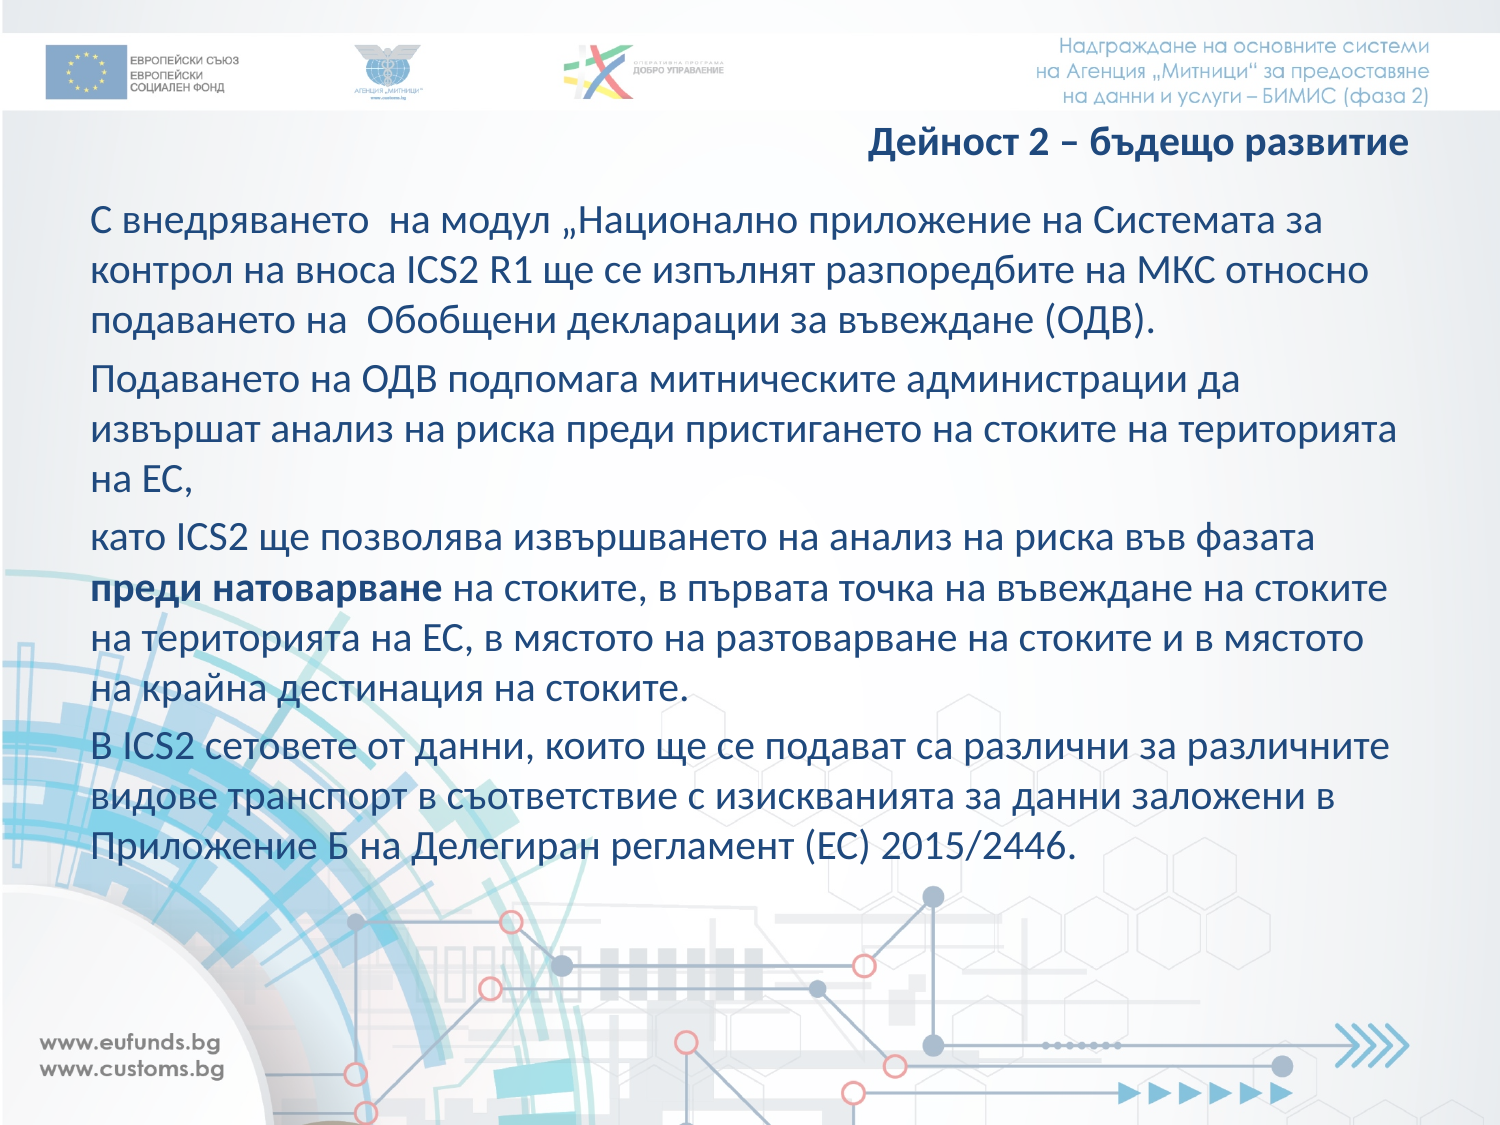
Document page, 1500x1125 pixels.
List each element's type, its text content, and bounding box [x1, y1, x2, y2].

title Дейност 2 – бъдещо развитие [75, 45, 1425, 184]
list С внедряването на модул „Национално приложение на Системата за контрол на вноса ICS2 R1 ще се изпълнят разпоредбите на МКС относно подаването на Обобщени декларации за въвеждане (ОДВ). Подаването на ОДВ подпомага митническите администрации да извършат анализ на риска преди пристигането на стоките на територията на ЕС, като ICS2 ще позволява извършването на анализ на риска във фазата преди натоварване на стоките, в първата точка на въвеждане на стоките на територията на ЕС, в мястото на разтоварване на стоките и в мястото на крайна дестинация на стоките. В ICS2 сетовете от данни, които ще се подават са различни за различните видове транспорт в съответствие с изискванията за данни заложени в Приложение Б на Делегиран регламент (ЕС) 2015/2446. [75, 184, 1425, 1005]
